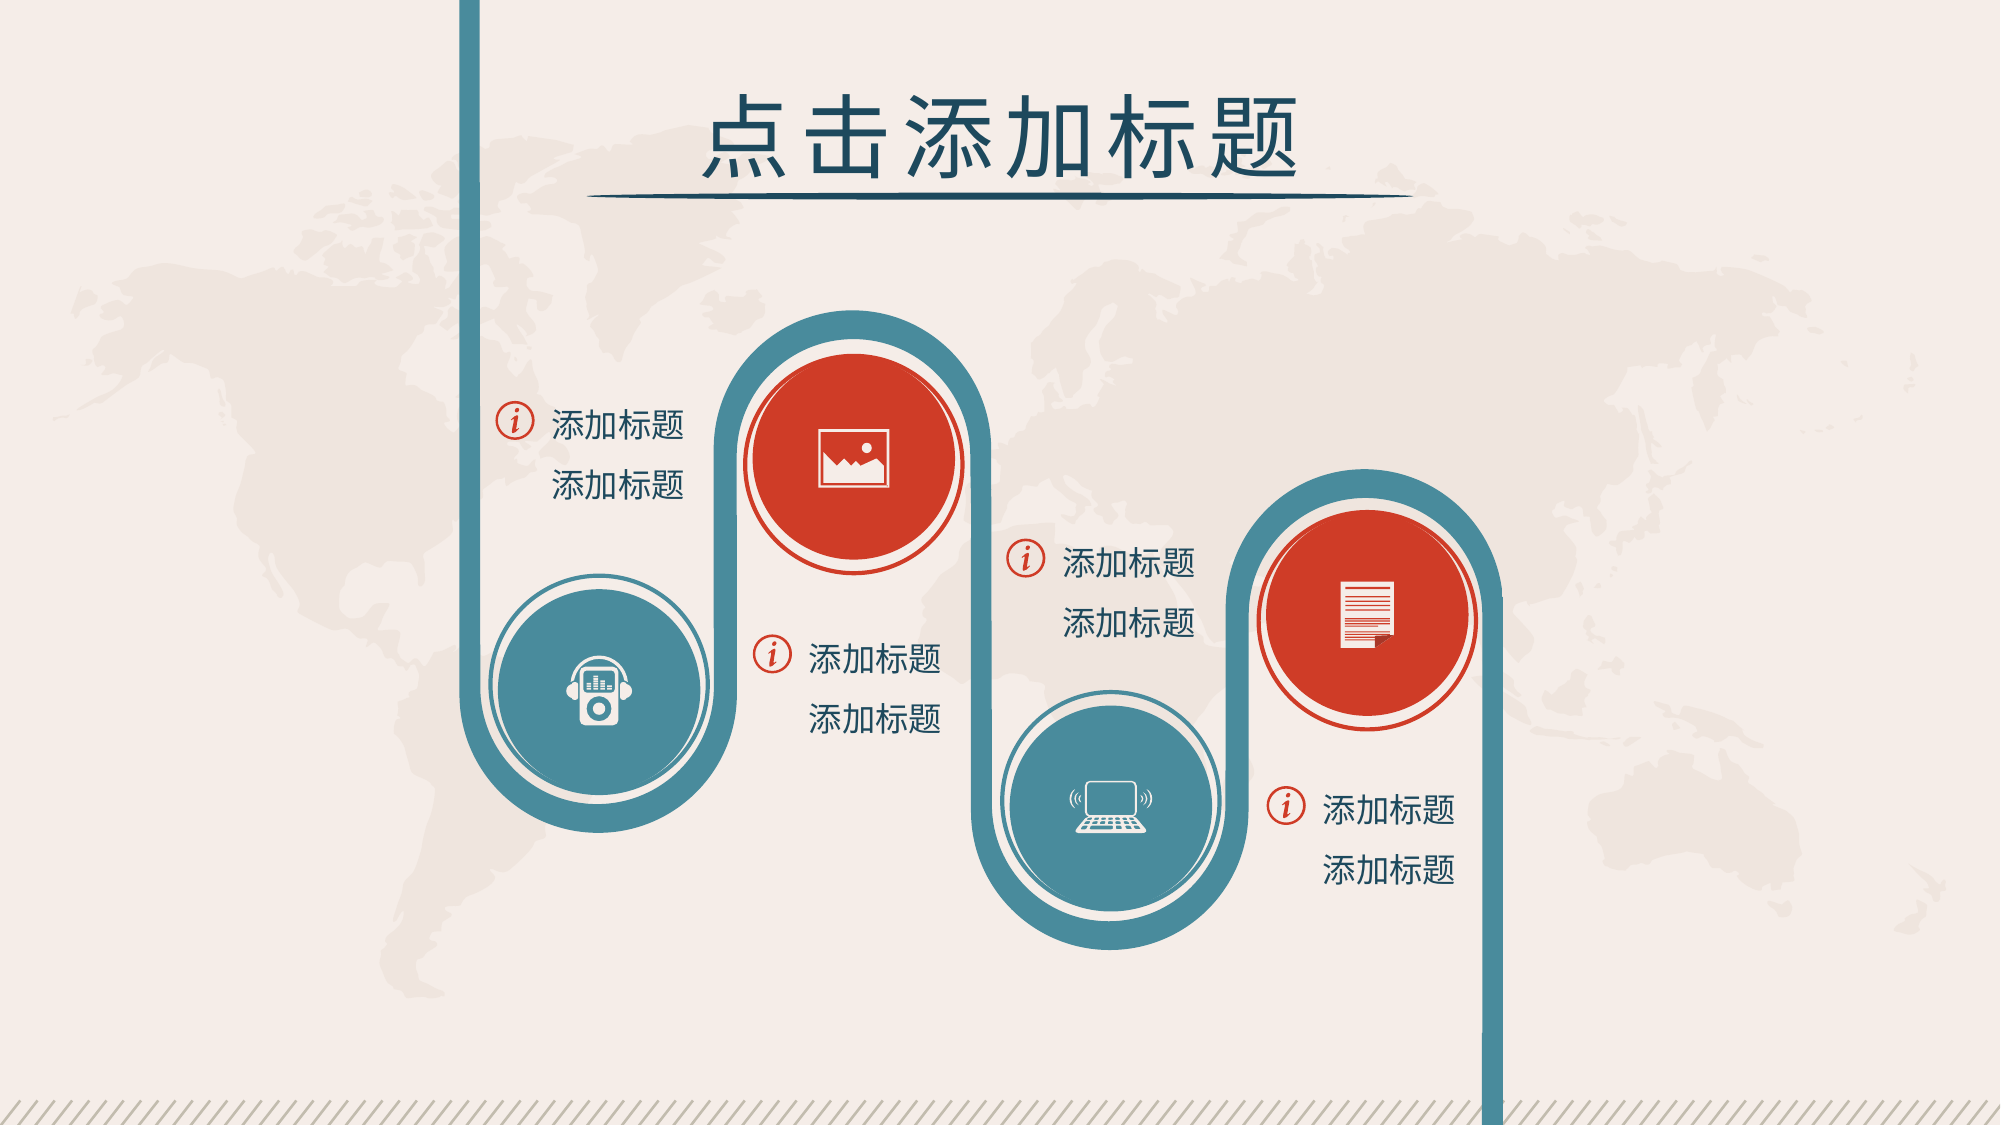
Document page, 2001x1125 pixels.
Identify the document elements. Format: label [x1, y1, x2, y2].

text_box [1258, 512, 1476, 730]
text_box [1266, 762, 1490, 899]
text_box [1146, 789, 1153, 809]
text_box [1006, 514, 1230, 651]
text_box [495, 376, 719, 507]
text_box [1069, 789, 1076, 809]
text_box [566, 655, 633, 726]
text_box [1074, 792, 1079, 806]
text_box [861, 442, 872, 454]
text_box [823, 452, 884, 483]
text_box [586, 72, 1414, 200]
text_box [745, 355, 963, 574]
text_box [823, 434, 884, 465]
text_box [1345, 586, 1391, 590]
text_box [1374, 634, 1394, 648]
text_box [1075, 780, 1147, 834]
text_box [1002, 692, 1220, 910]
text_box [1143, 792, 1148, 806]
text_box [1340, 581, 1394, 648]
text_box [459, 0, 1504, 1125]
text_box [752, 610, 976, 747]
text_box [818, 429, 890, 488]
text_box [490, 575, 708, 793]
